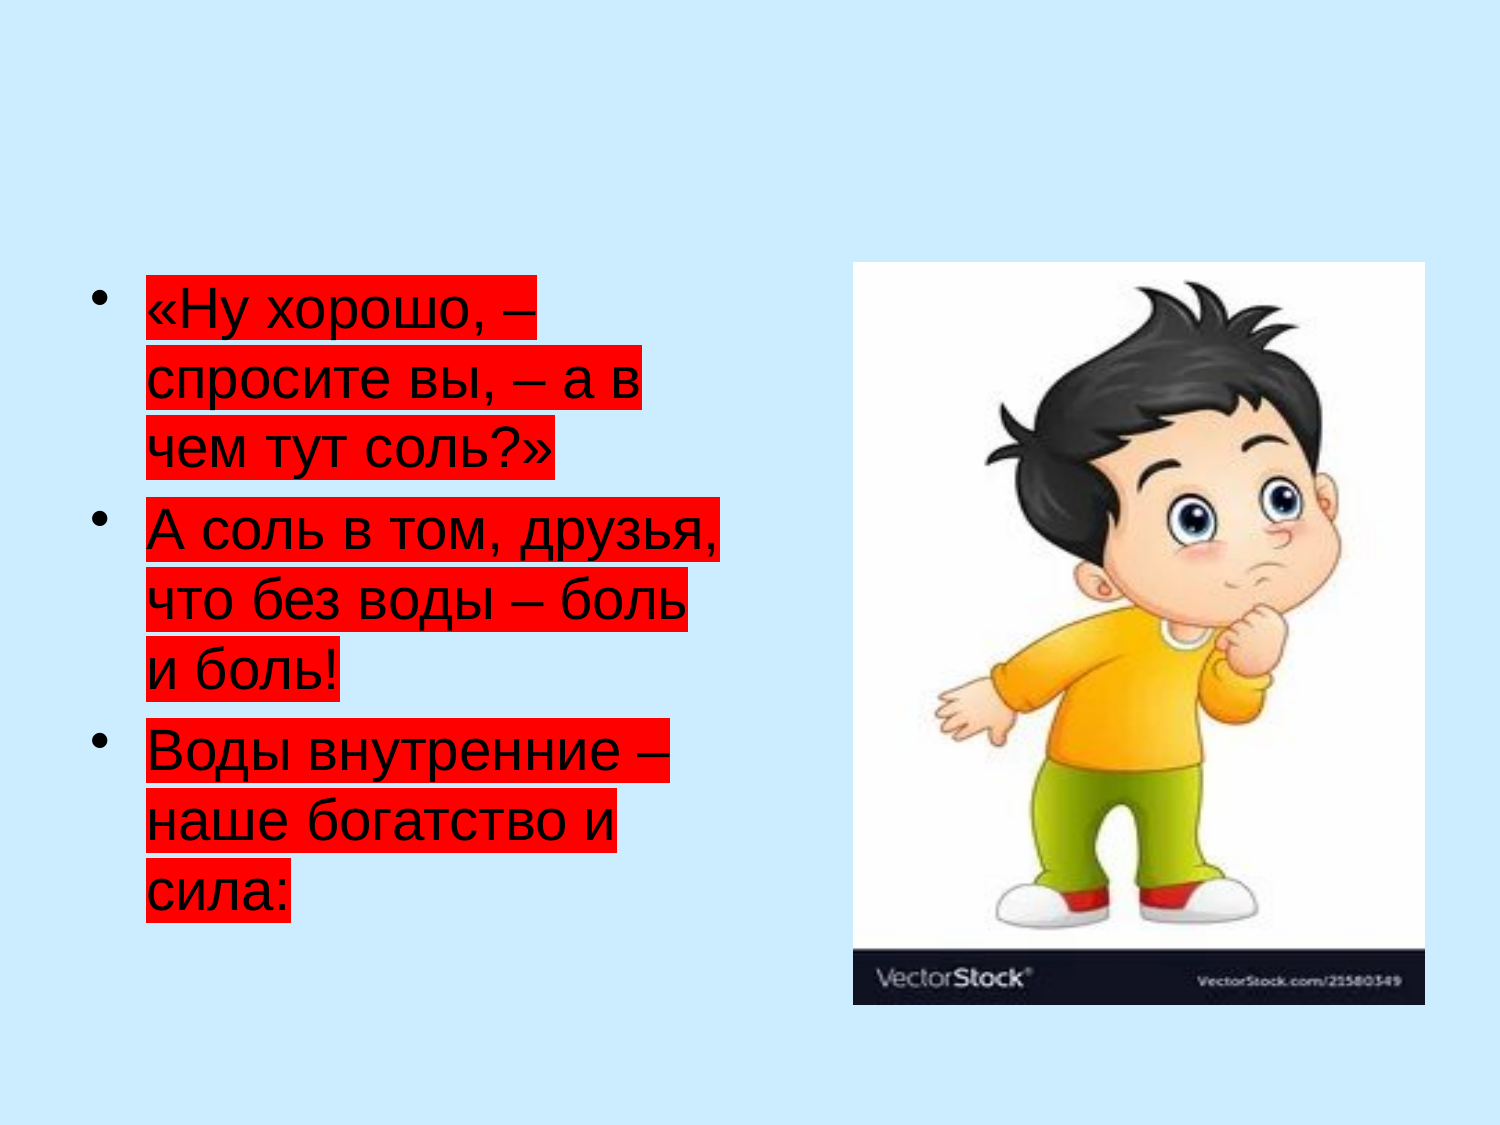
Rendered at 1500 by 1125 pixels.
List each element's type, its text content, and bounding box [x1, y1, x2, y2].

picture [853, 262, 1426, 1006]
text_box «Ну хорошо, – спросите вы, – а в чем тут соль?» А соль в том, друзья, что без воды – боль и боль! Воды внутренние – наше богатство и сила: [74, 262, 738, 1005]
